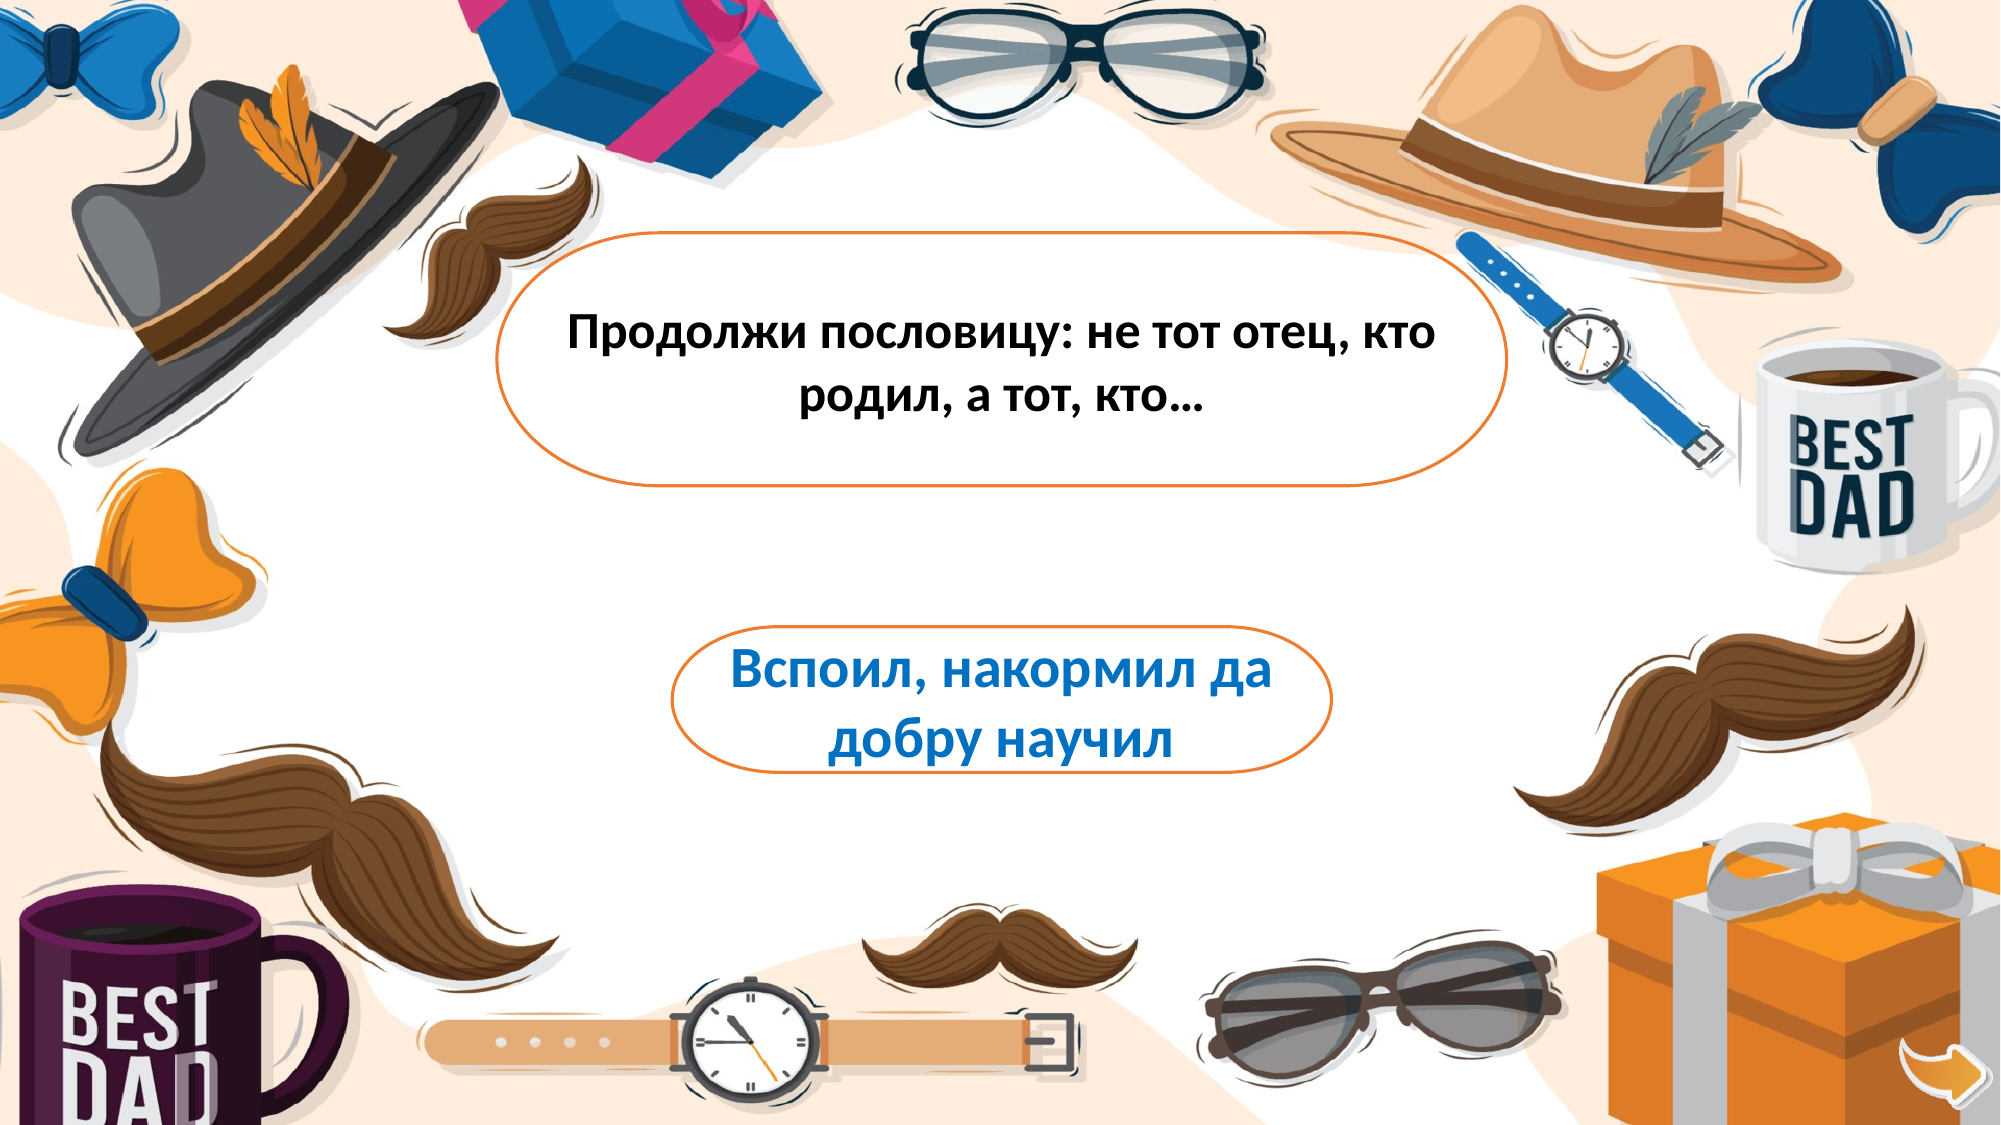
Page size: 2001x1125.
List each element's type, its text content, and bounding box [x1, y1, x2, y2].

text_box Вспоил, накормил да добру научил [671, 625, 1333, 774]
picture [0, 0, 2001, 1125]
text_box Продолжи пословицу: не тот отец, кто родил, а тот, кто… [495, 231, 1508, 487]
